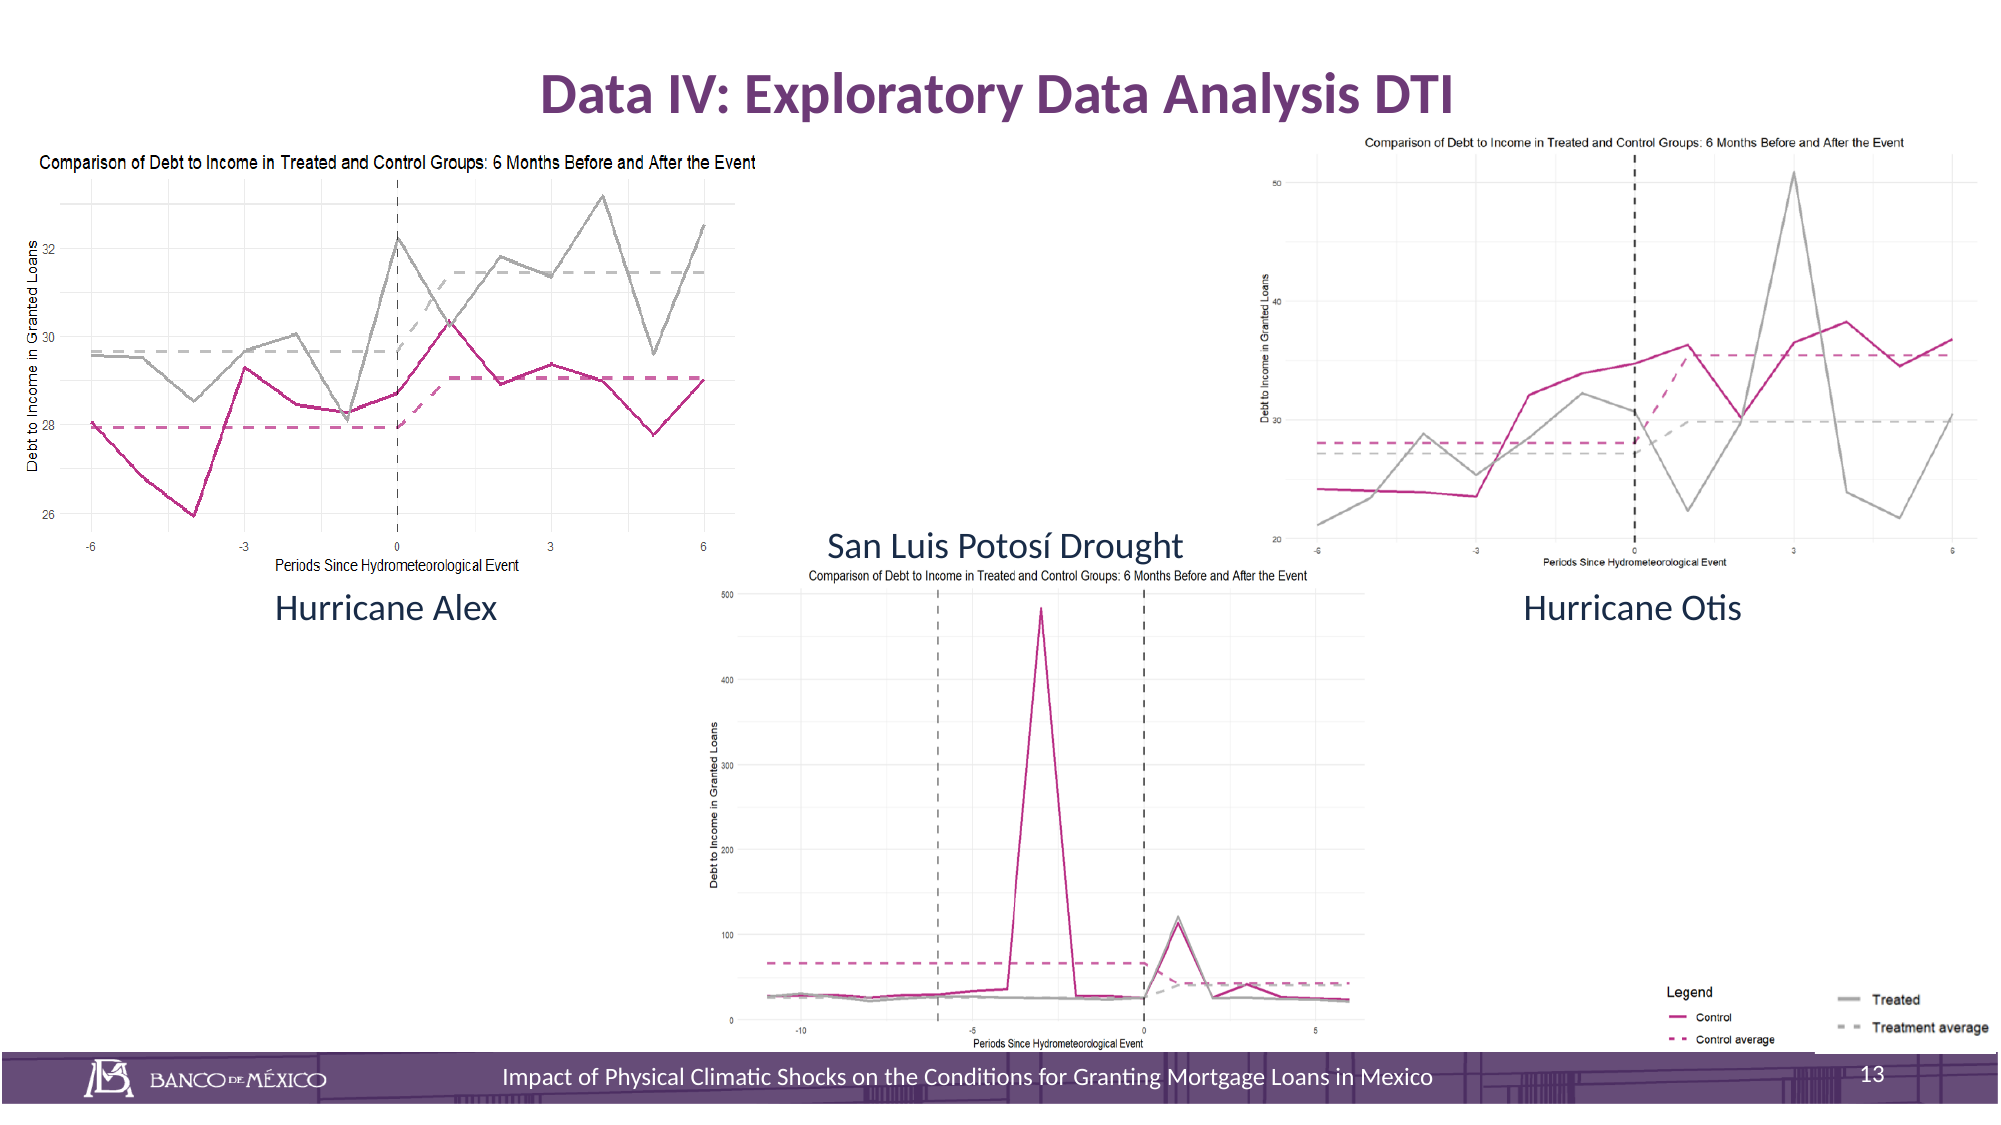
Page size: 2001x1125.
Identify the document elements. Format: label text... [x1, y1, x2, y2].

text_box Hurricane Otis [1497, 577, 1769, 635]
picture [2, 1052, 1433, 1104]
title Data IV: Exploratory Data Analysis DTI [97, 30, 1898, 149]
picture [1657, 979, 1785, 1050]
slide_number 13 [1433, 1042, 1900, 1103]
picture [1485, 982, 2000, 1104]
text_box Hurricane Alex [251, 590, 522, 635]
picture [17, 132, 1978, 1051]
text_box San Luis Potosí Drought [793, 513, 1219, 565]
text_box Impact of Physical Climatic Shocks on the Conditions for Granting Mortgage Loans in Mexico [452, 1060, 1485, 1121]
